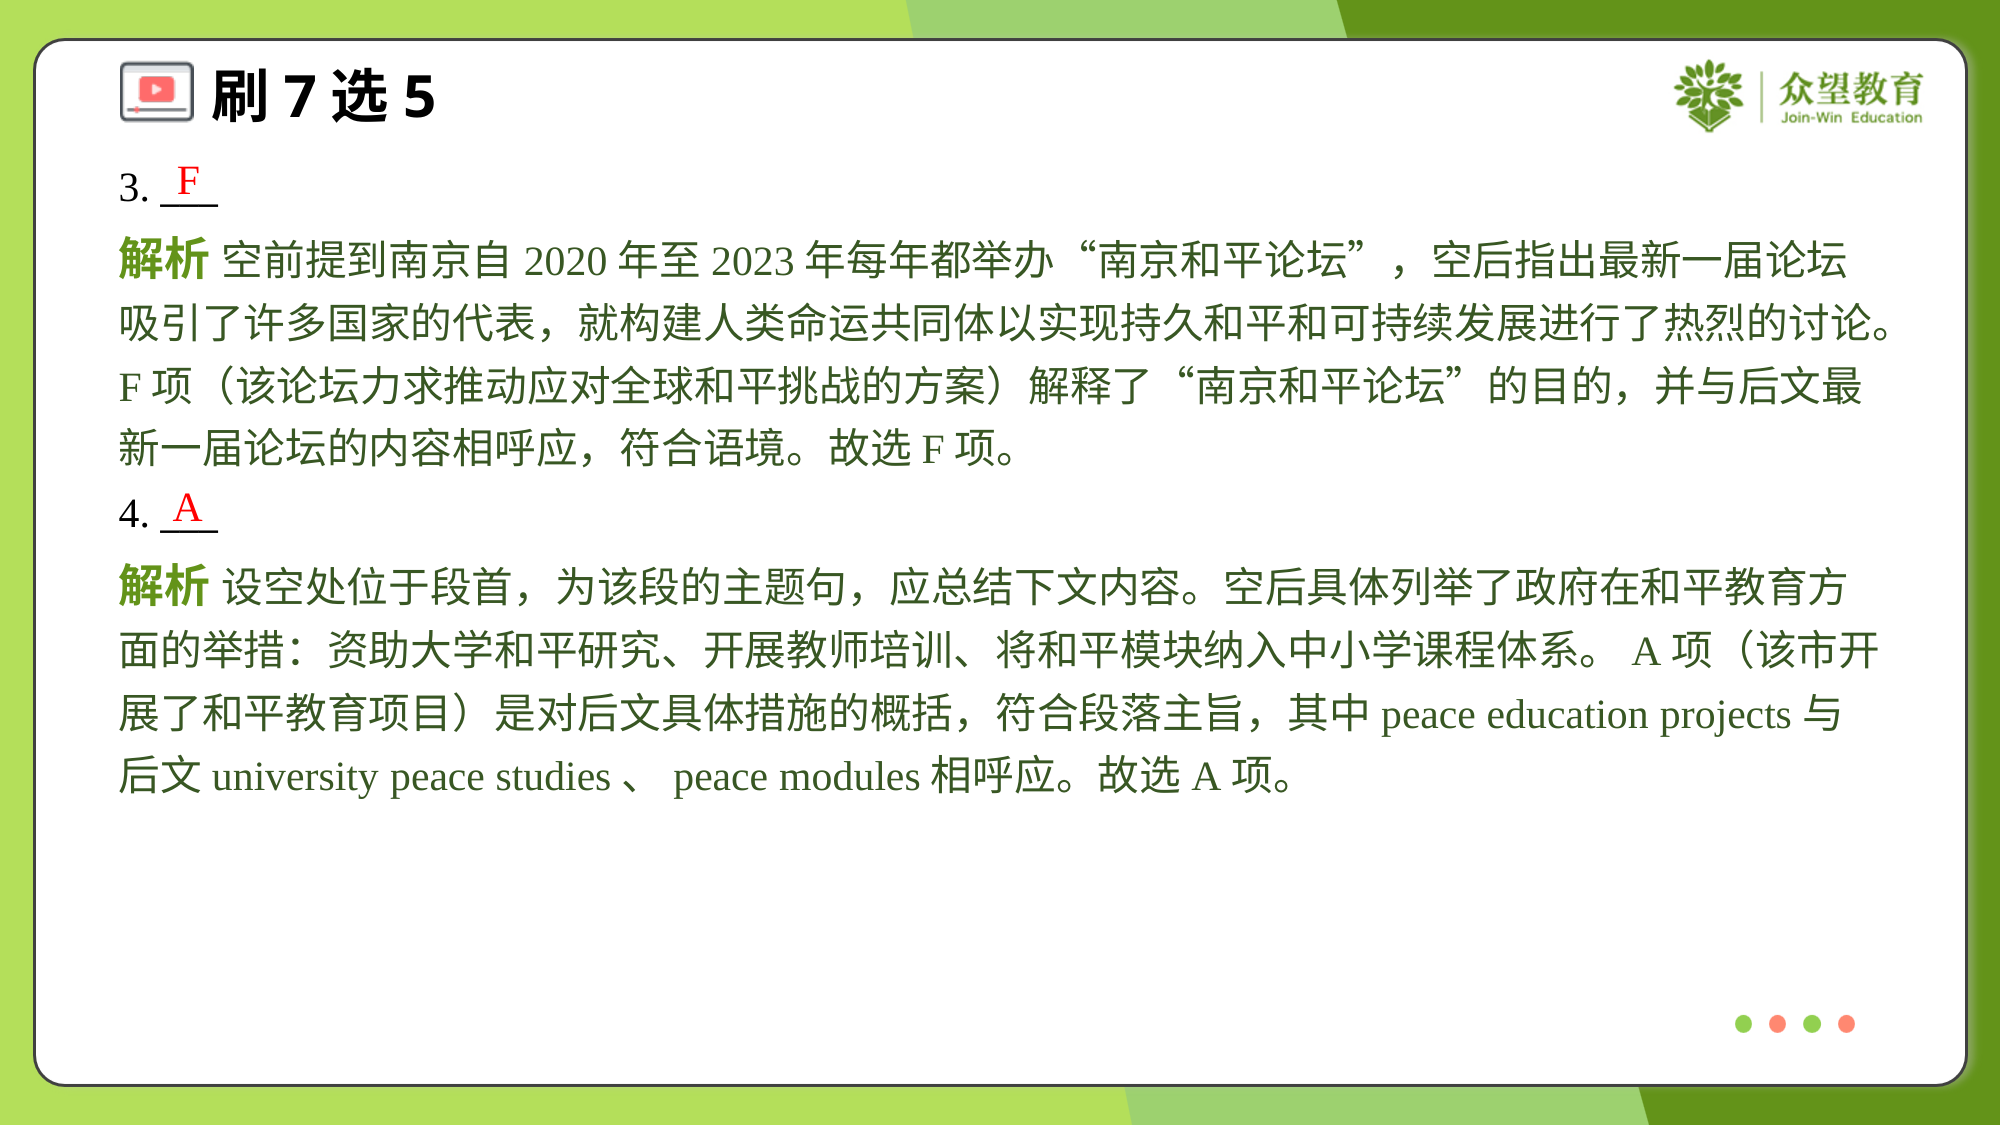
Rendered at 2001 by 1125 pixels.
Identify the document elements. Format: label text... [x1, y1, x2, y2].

text_box 解析 空前提到南京自2020年至2023年每年都举办“南京和平论坛”，空后指出最新一届论坛吸引了许多国家的代表，就构建人类命运共同体以实现持久和平和可持续发展进行了热烈的讨论。F项（该论坛力求推动应对全球和平挑战的方案）解释了“南京和平论坛”的目的，并与后文最新一届论坛的内容相呼应，符合语境。故选F项。 [118, 215, 1883, 468]
text_box F [172, 140, 205, 199]
text_box A [167, 467, 208, 525]
text_box 解析 设空处位于段首，为该段的主题句，应总结下文内容。空后具体列举了政府在和平教育方面的举措：资助大学和平研究、开展教师培训、将和平模块纳入中小学课程体系。A项（该市开展了和平教育项目）是对后文具体措施的概括，符合段落主旨，其中peace education projects与后文university peace studies、peace modules相呼应。故选A项。 [118, 542, 1883, 794]
picture [0, 0, 2000, 1125]
text_box 3. ___ [118, 146, 1883, 204]
text_box 4. ___ [118, 473, 1883, 531]
